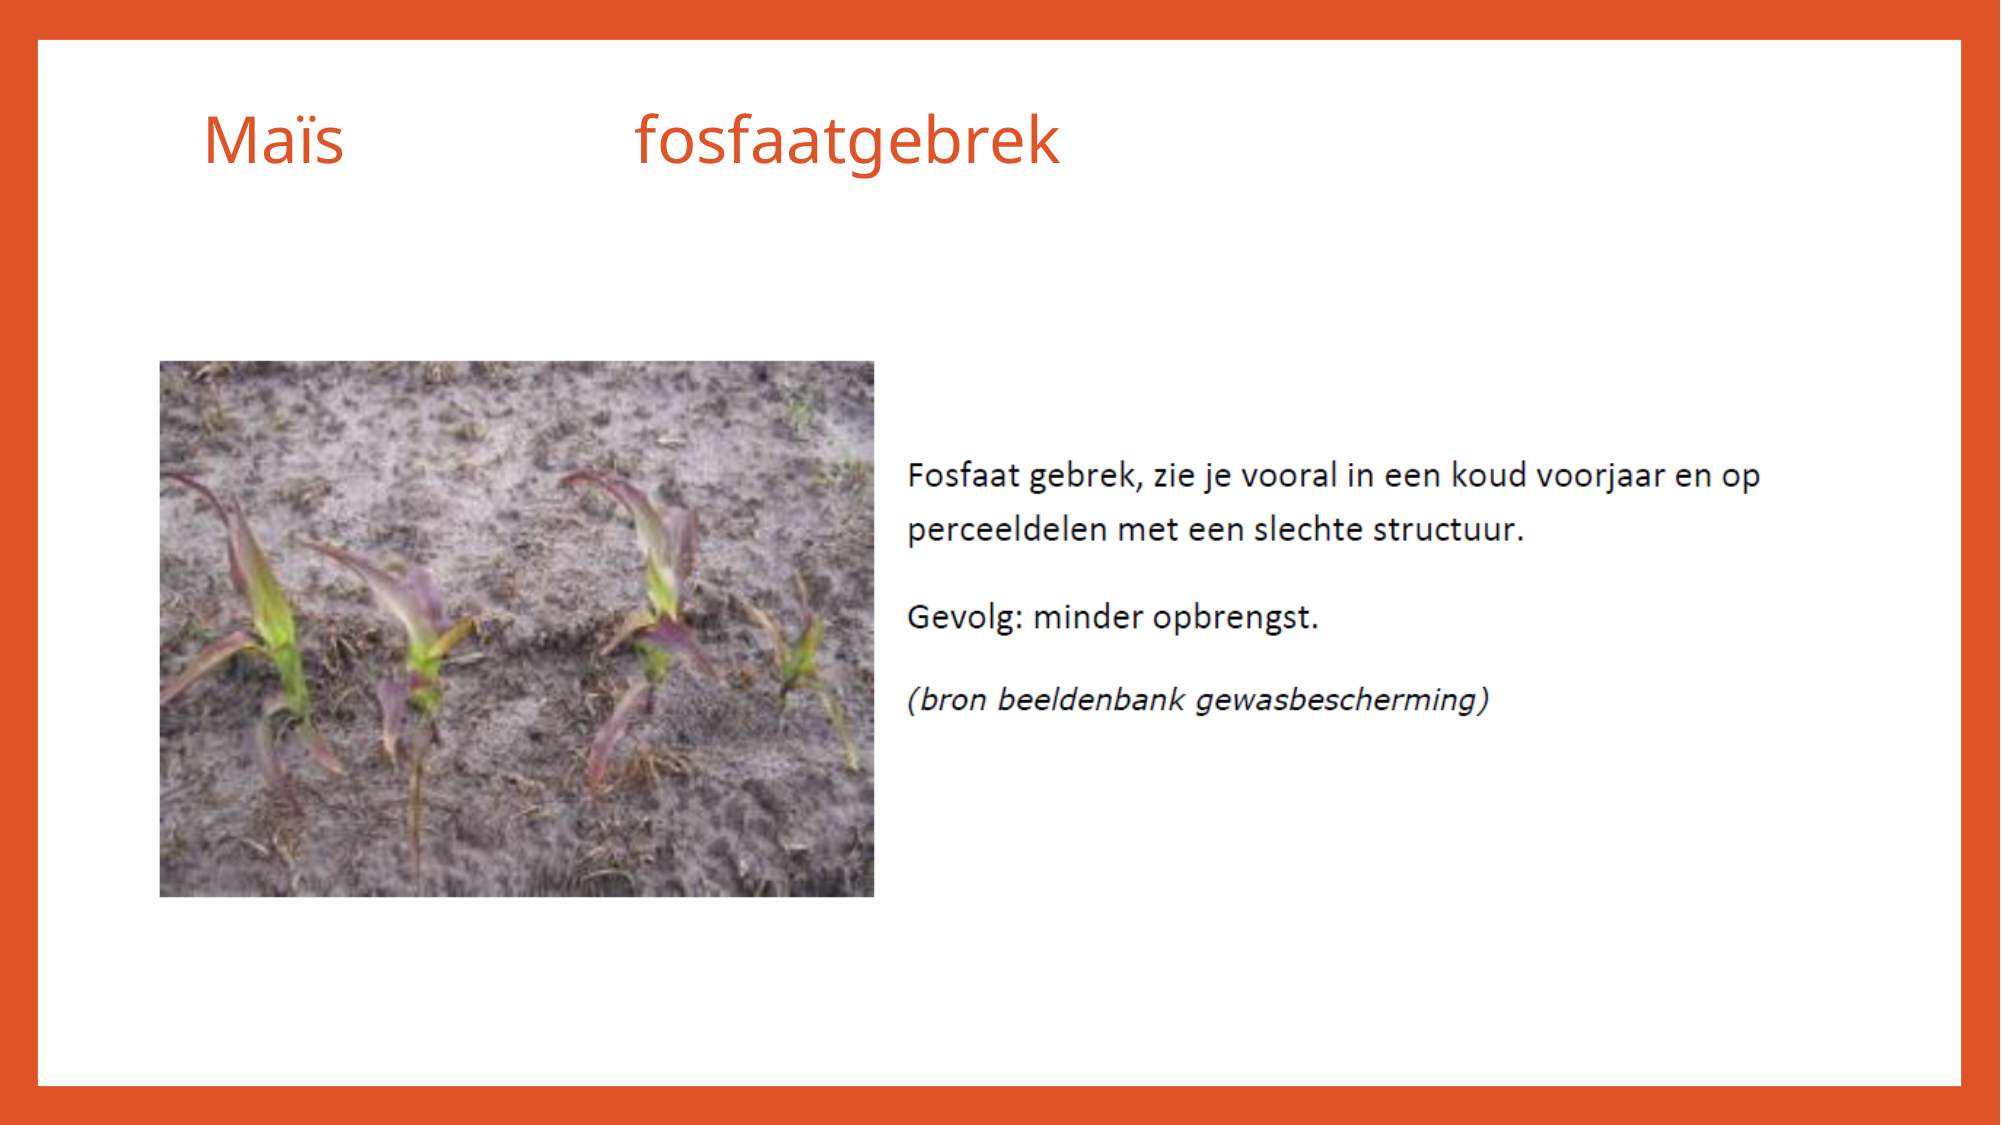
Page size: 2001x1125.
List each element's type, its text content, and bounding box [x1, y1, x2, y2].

title Maïs fosfaatgebrek [187, 99, 1808, 186]
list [124, 329, 1927, 931]
